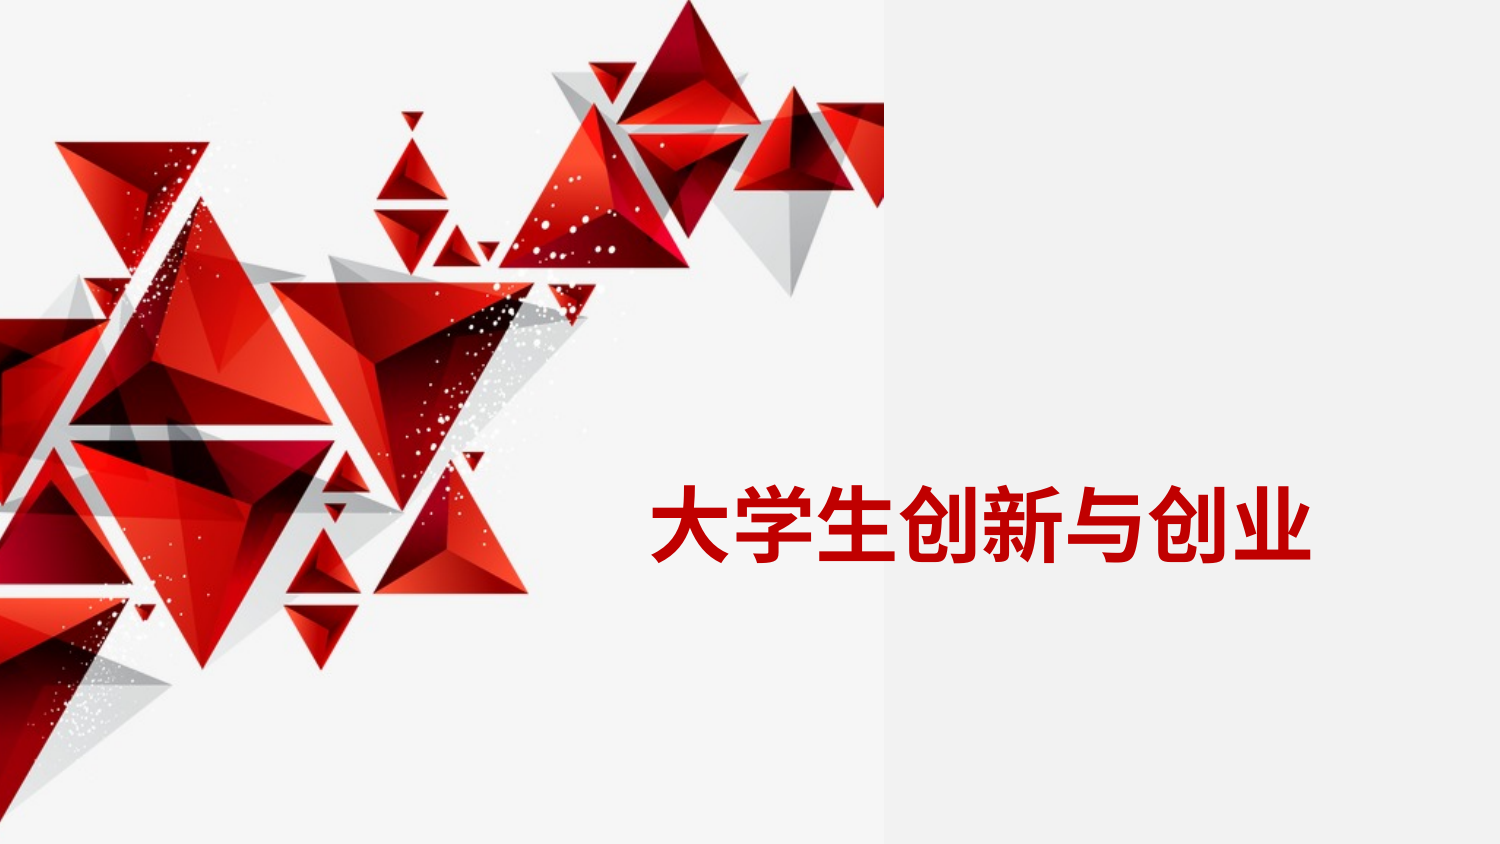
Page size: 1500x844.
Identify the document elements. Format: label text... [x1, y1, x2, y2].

text_box 大学生创新与创业 [890, 468, 1500, 579]
picture [0, 0, 884, 844]
